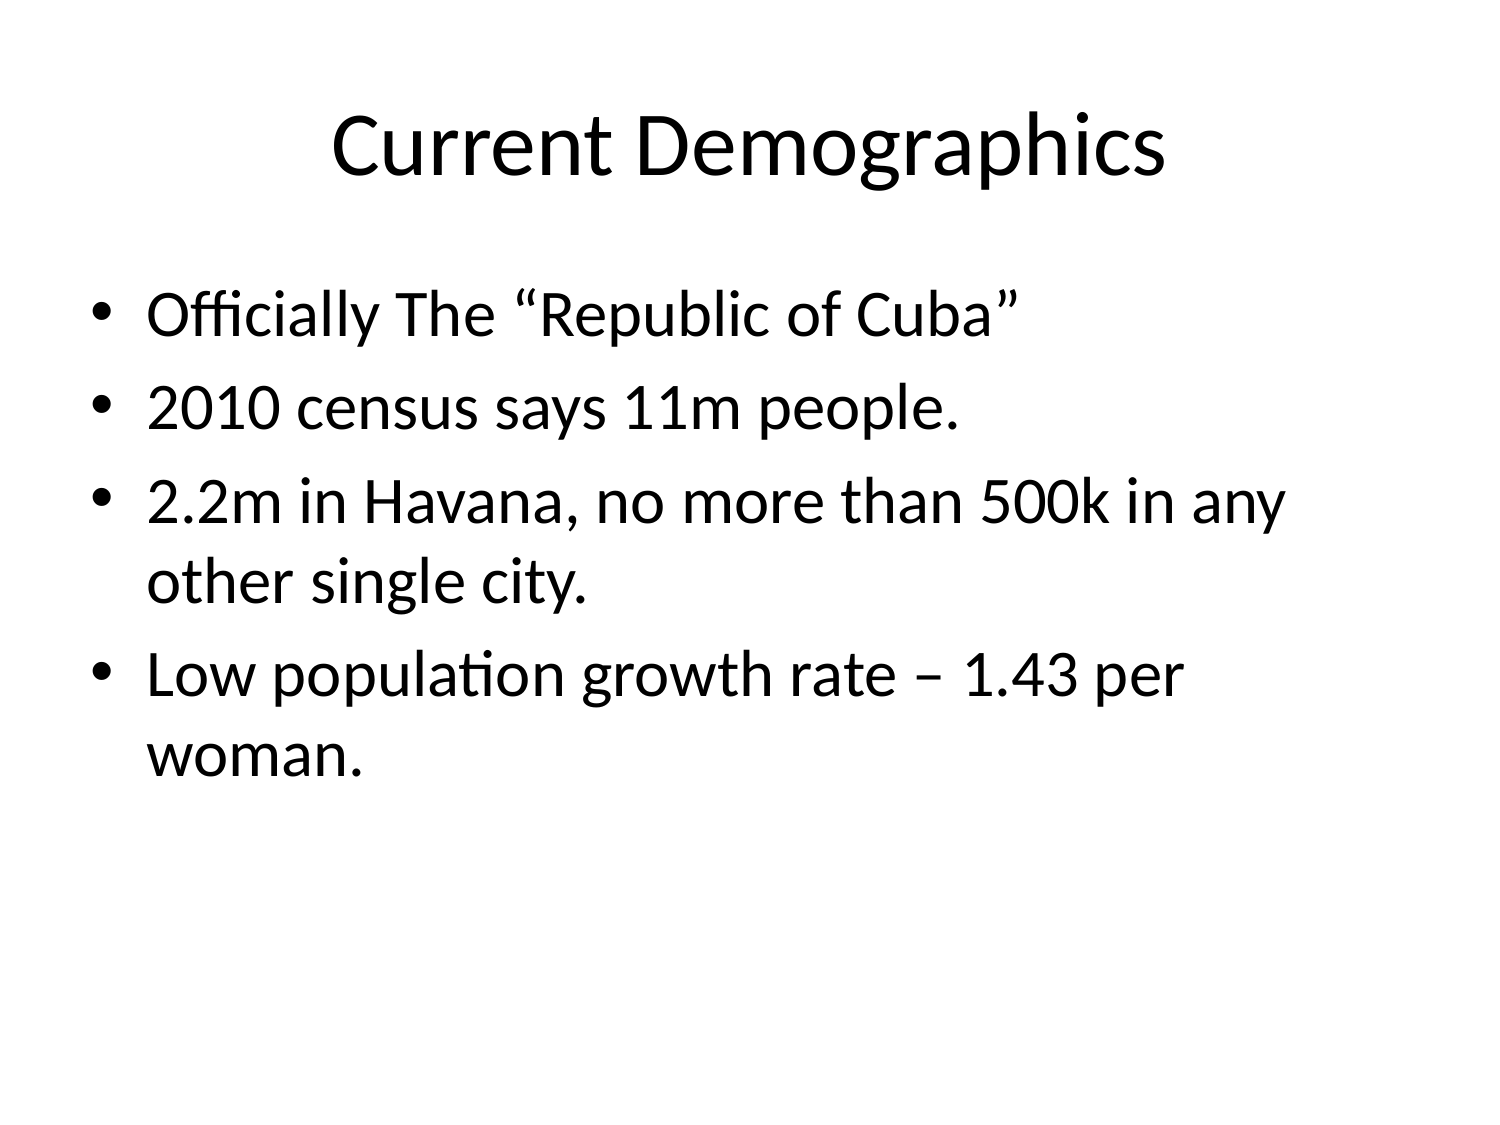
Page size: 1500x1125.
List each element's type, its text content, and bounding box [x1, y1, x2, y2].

list Officially The “Republic of Cuba” 2010 census says 11m people. 2.2m in Havana, no more than 500k in any other single city. Low population growth rate – 1.43 per woman. [75, 262, 1425, 1005]
title Current Demographics [75, 45, 1425, 233]
